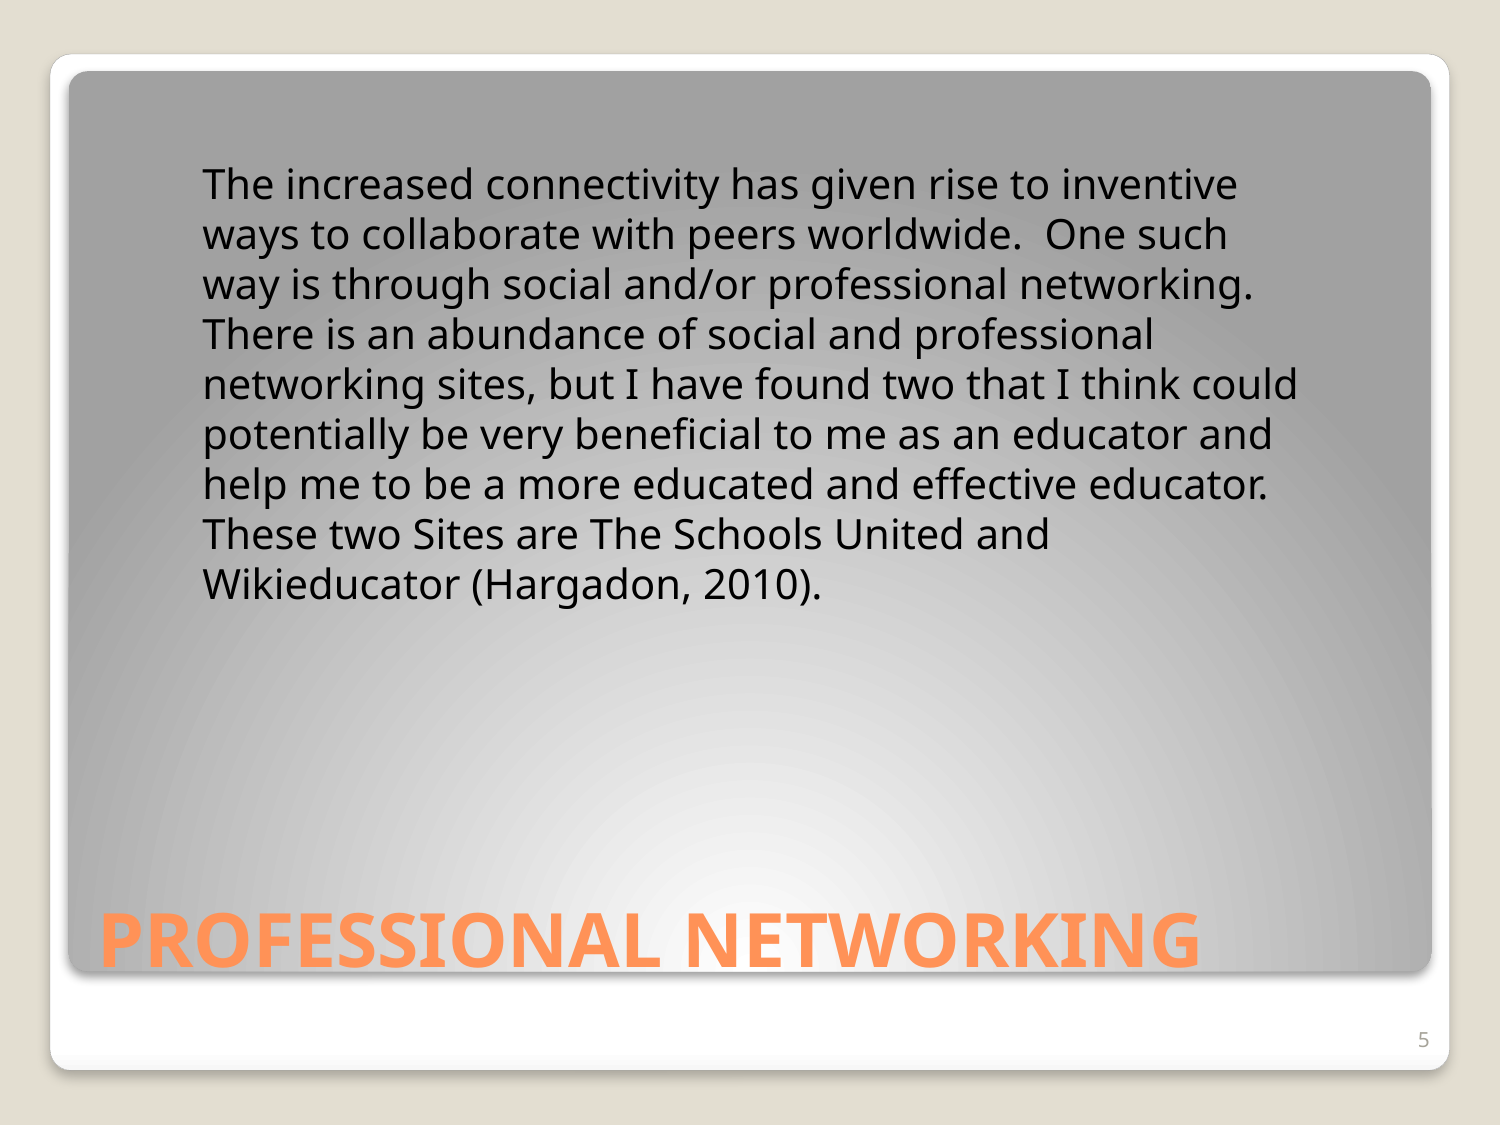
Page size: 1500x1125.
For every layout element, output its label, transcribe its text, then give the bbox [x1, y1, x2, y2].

text_box The increased connectivity has given rise to inventive ways to collaborate with peers worldwide. One such way is through social and/or professional networking. There is an abundance of social and professional networking sites, but I have found two that I think could potentially be very beneficial to me as an educator and help me to be a more educated and effective educator. These two Sites are The Schools United and Wikieducator (Hargadon, 2010). [187, 149, 1331, 660]
title PROFESSIONAL NETWORKING [82, 817, 1425, 991]
slide_number 5 [1369, 1002, 1445, 1063]
